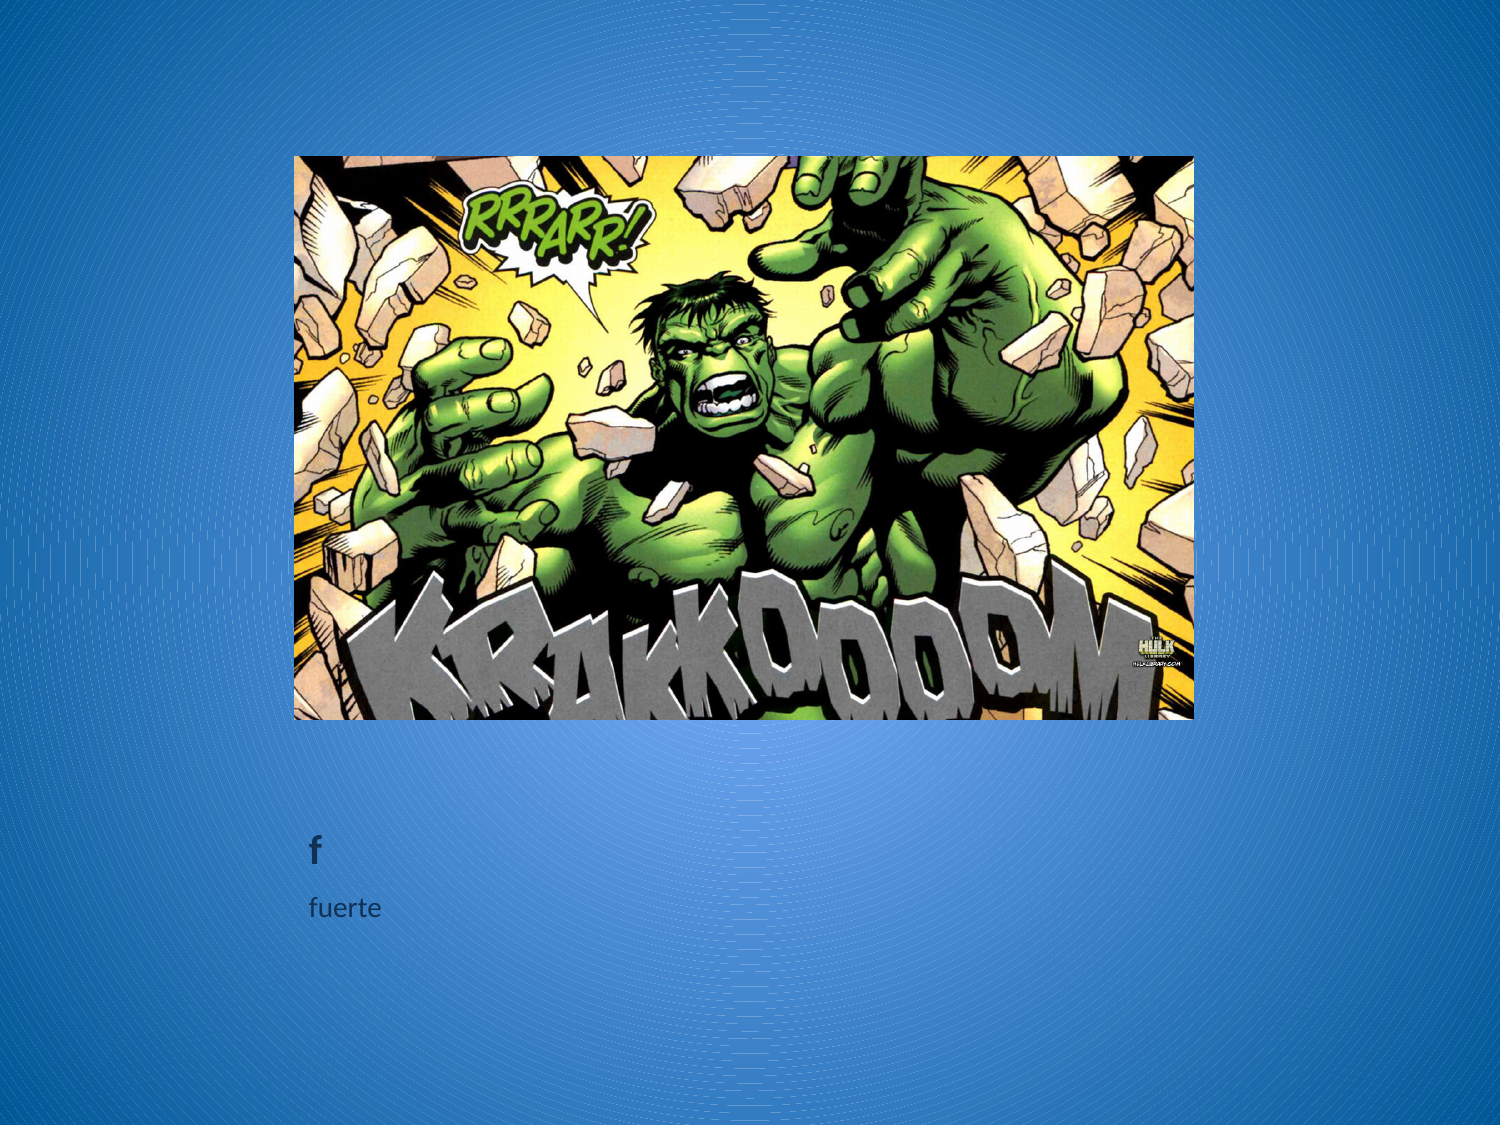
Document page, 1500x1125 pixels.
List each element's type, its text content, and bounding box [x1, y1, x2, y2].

list fuerte [294, 880, 1194, 1013]
picture [293, 100, 1195, 776]
title f [294, 787, 1194, 880]
